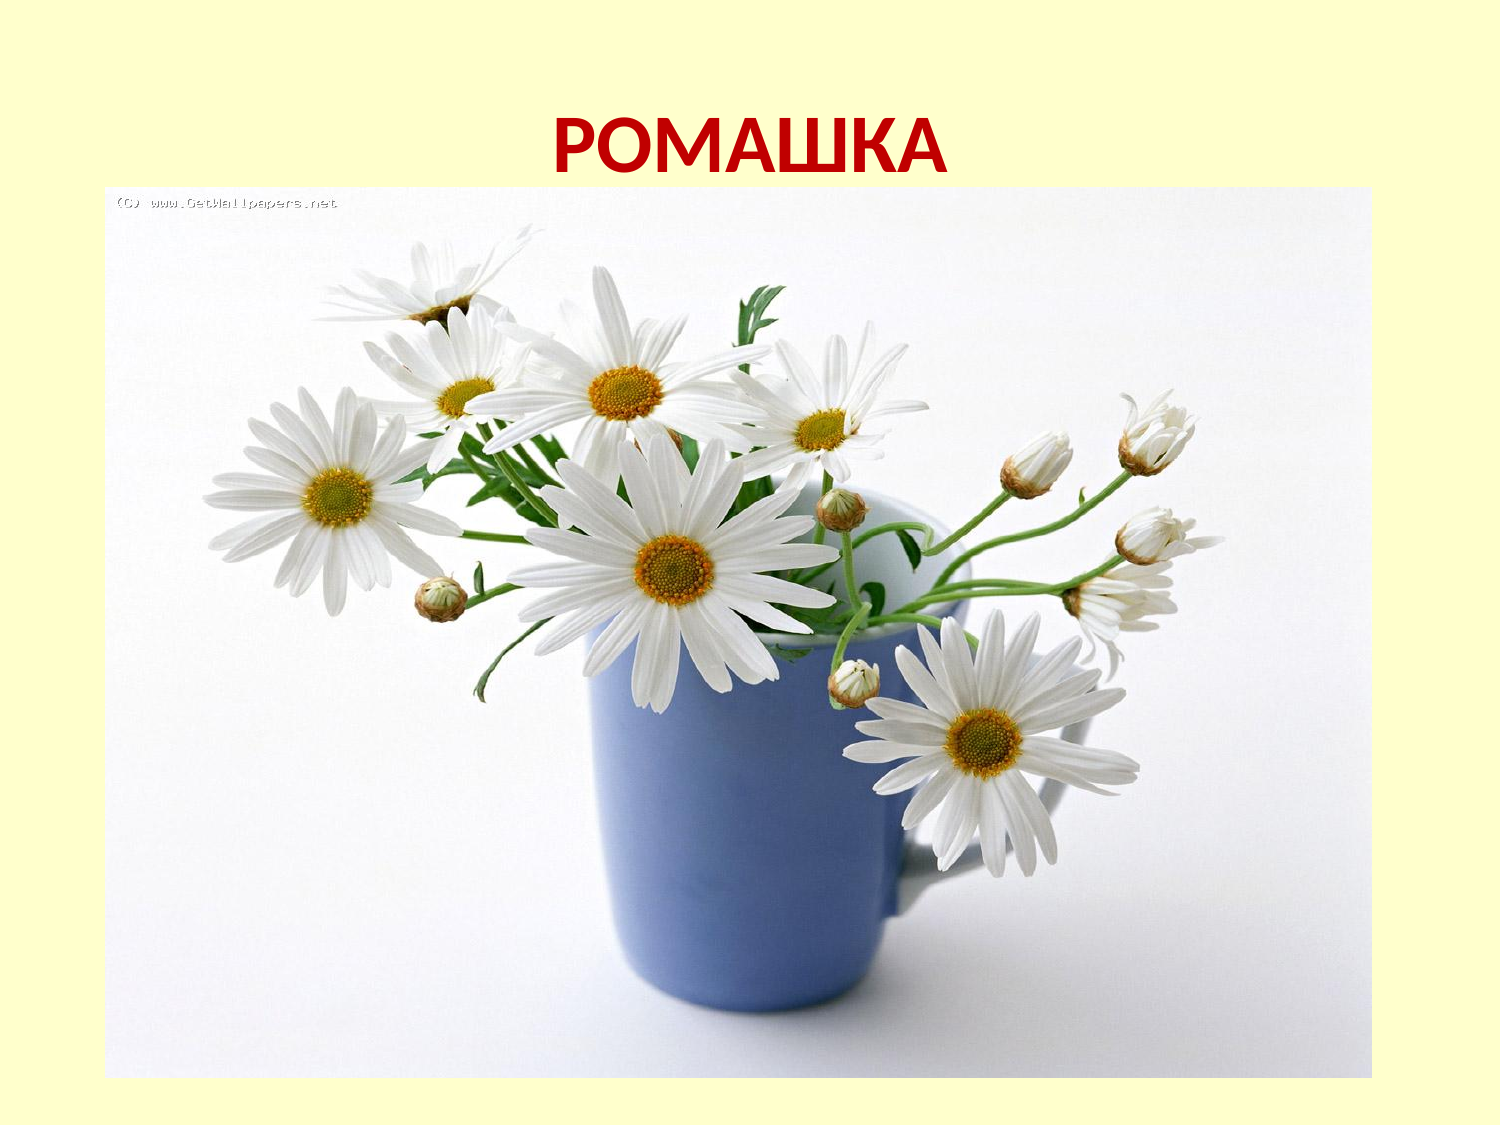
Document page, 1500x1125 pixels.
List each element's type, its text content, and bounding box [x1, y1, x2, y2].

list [105, 187, 1372, 1079]
title РОМАШКА [75, 45, 1425, 233]
